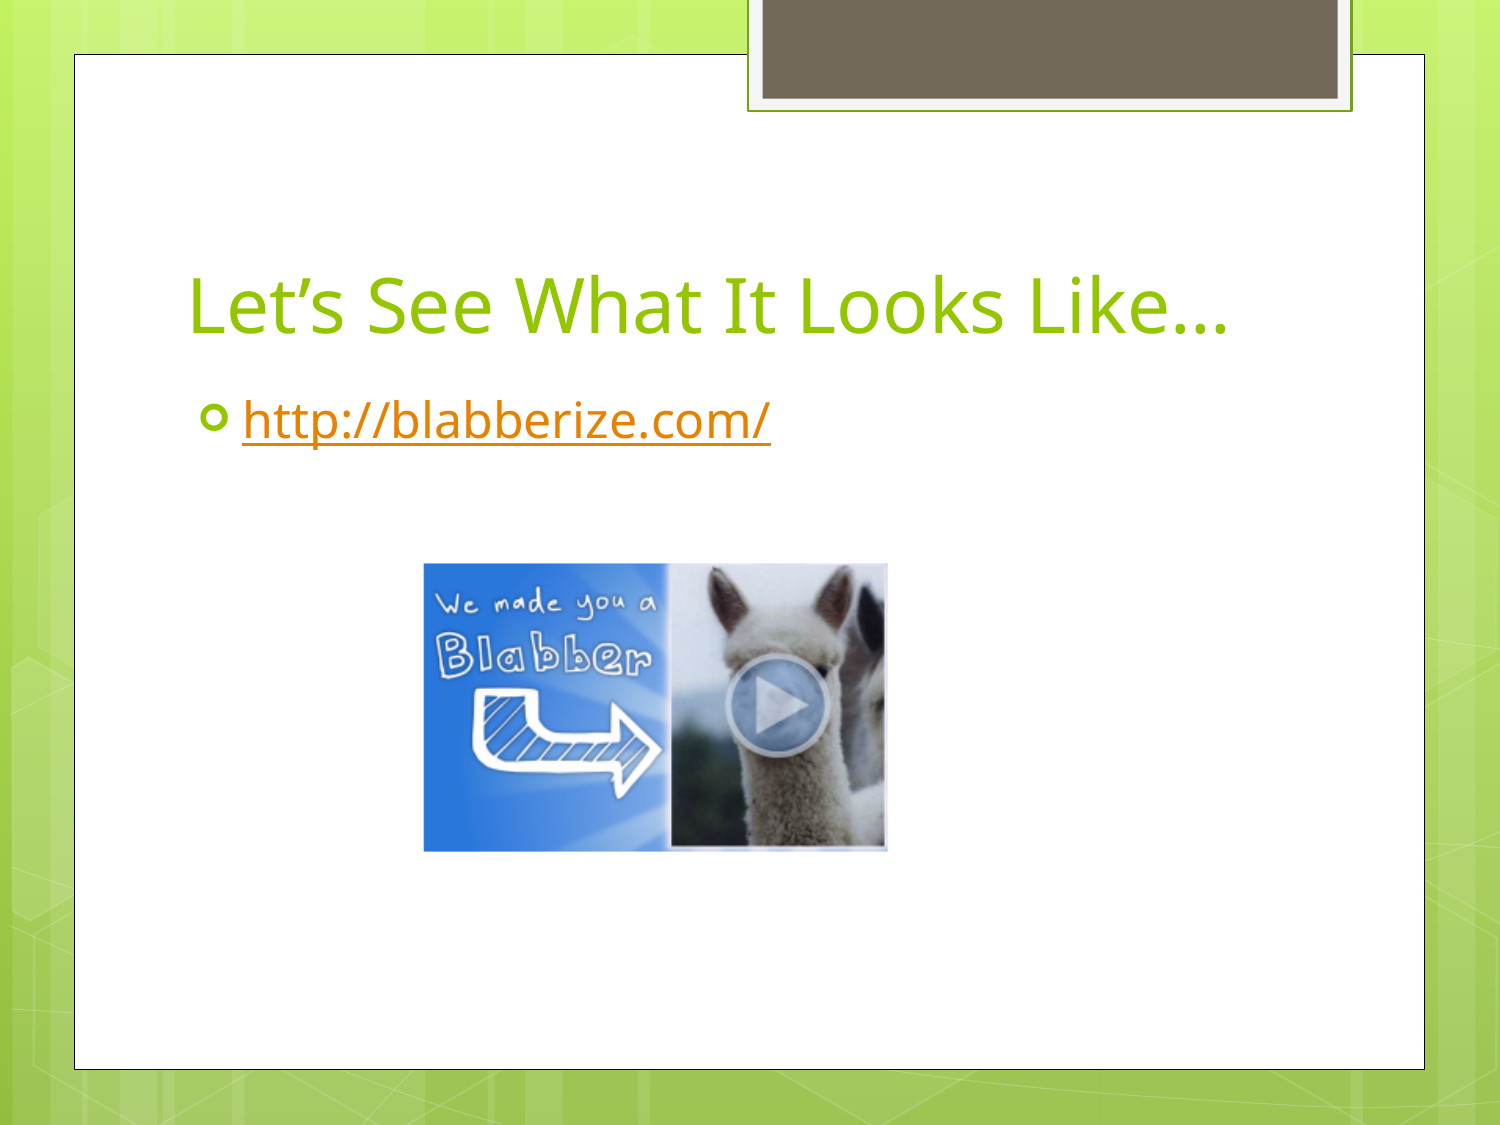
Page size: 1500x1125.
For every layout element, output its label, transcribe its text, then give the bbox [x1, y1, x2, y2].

title Let’s See What It Looks Like… [171, 168, 1324, 357]
list http://blabberize.com/ [171, 381, 1283, 957]
picture [399, 512, 913, 877]
